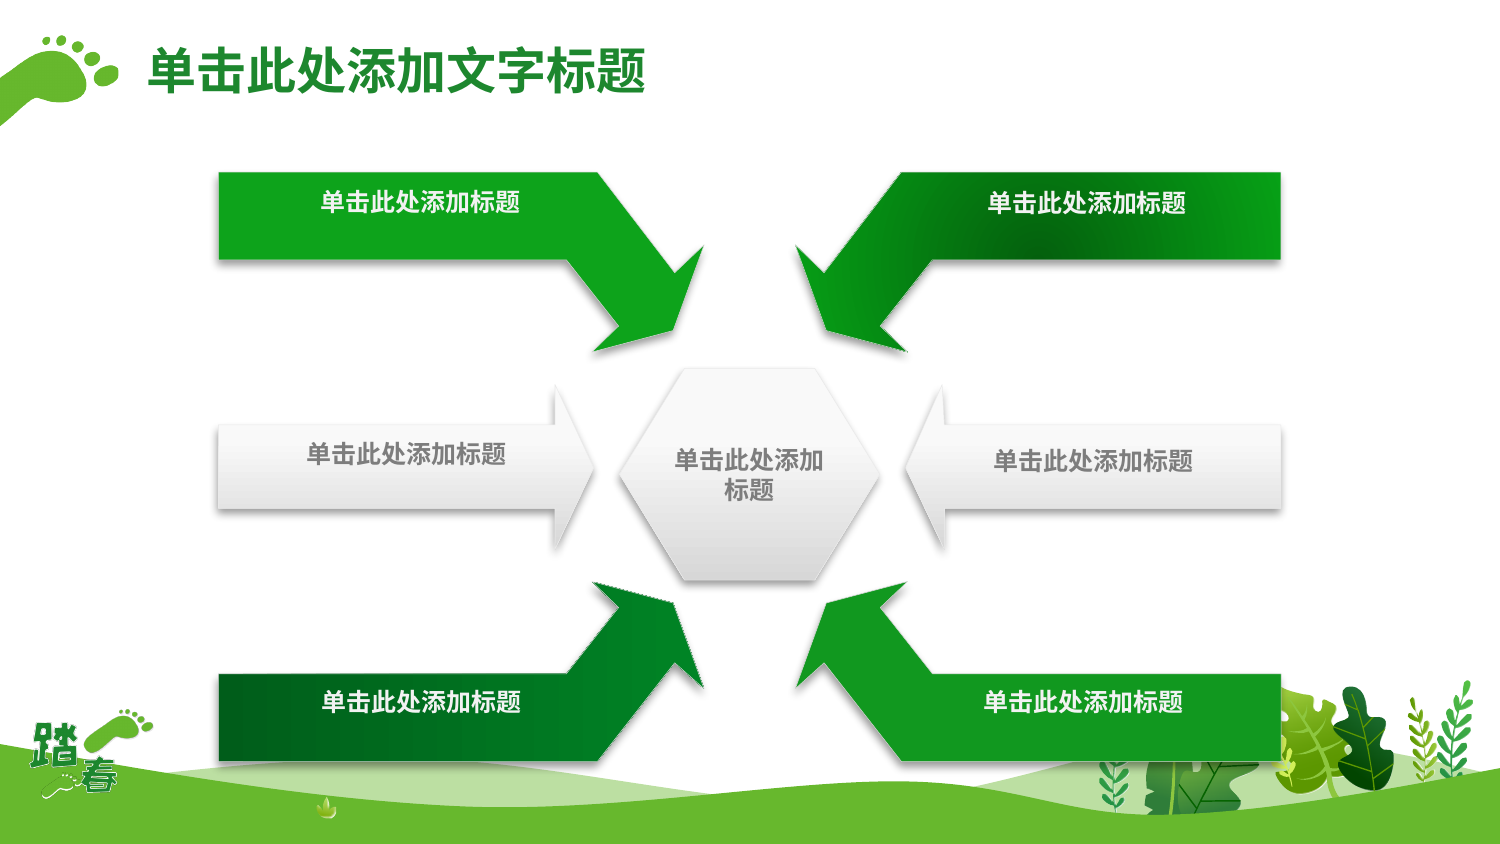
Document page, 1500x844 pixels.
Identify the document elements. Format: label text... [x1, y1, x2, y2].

text_box 单击此处添加文字标题 [131, 31, 662, 107]
picture [29, 709, 154, 799]
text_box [218, 581, 705, 763]
text_box 单击此处添加标题 [222, 178, 618, 224]
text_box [795, 581, 1282, 763]
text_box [619, 368, 880, 581]
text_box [795, 172, 1285, 353]
text_box [218, 172, 705, 353]
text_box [208, 384, 605, 550]
picture [0, 35, 119, 135]
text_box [895, 384, 1292, 550]
